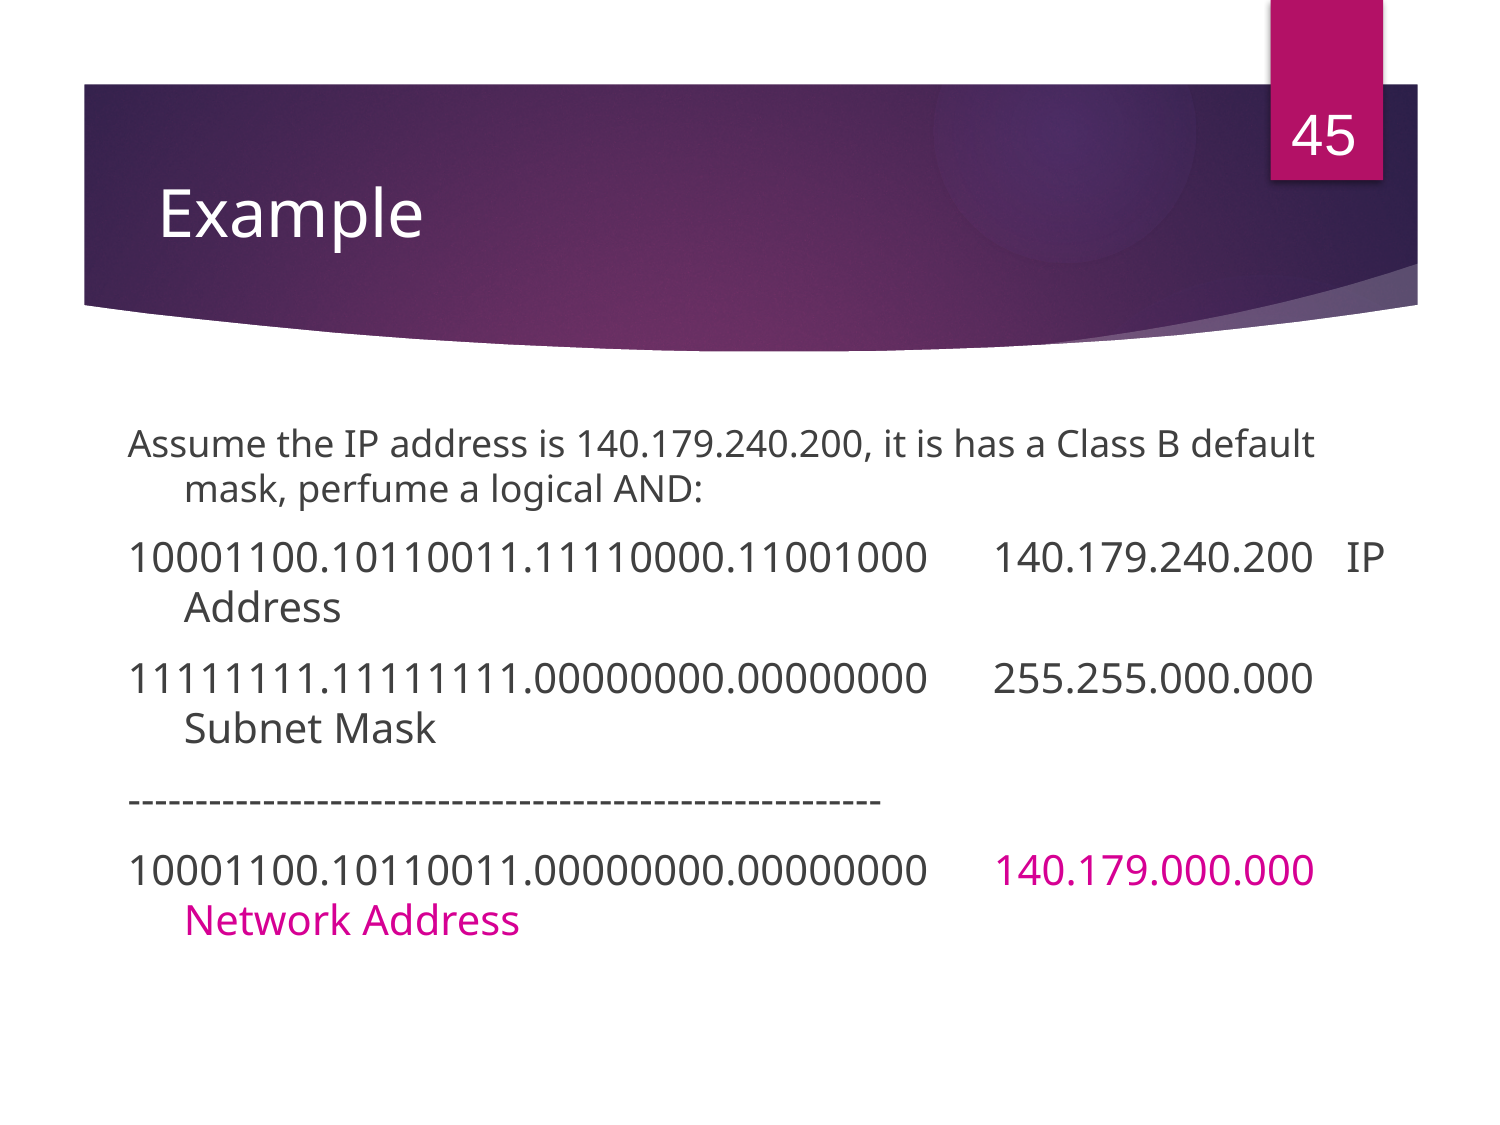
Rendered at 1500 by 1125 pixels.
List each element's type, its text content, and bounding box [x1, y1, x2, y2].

slide_number 45 [1259, 48, 1390, 175]
title Example [142, 152, 1183, 269]
list Assume the IP address is 140.179.240.200, it is has a Class B default mask, perfume a logical AND: 10001100.10110011.11110000.11001000 140.179.240.200 IP Address 11111111.11111111.00000000.00000000 255.255.000.000 Subnet Mask -------------------------------------------------------- 10001100.10110011.00000000.00000000 140.179.000.000 Network Address [112, 412, 1434, 1030]
